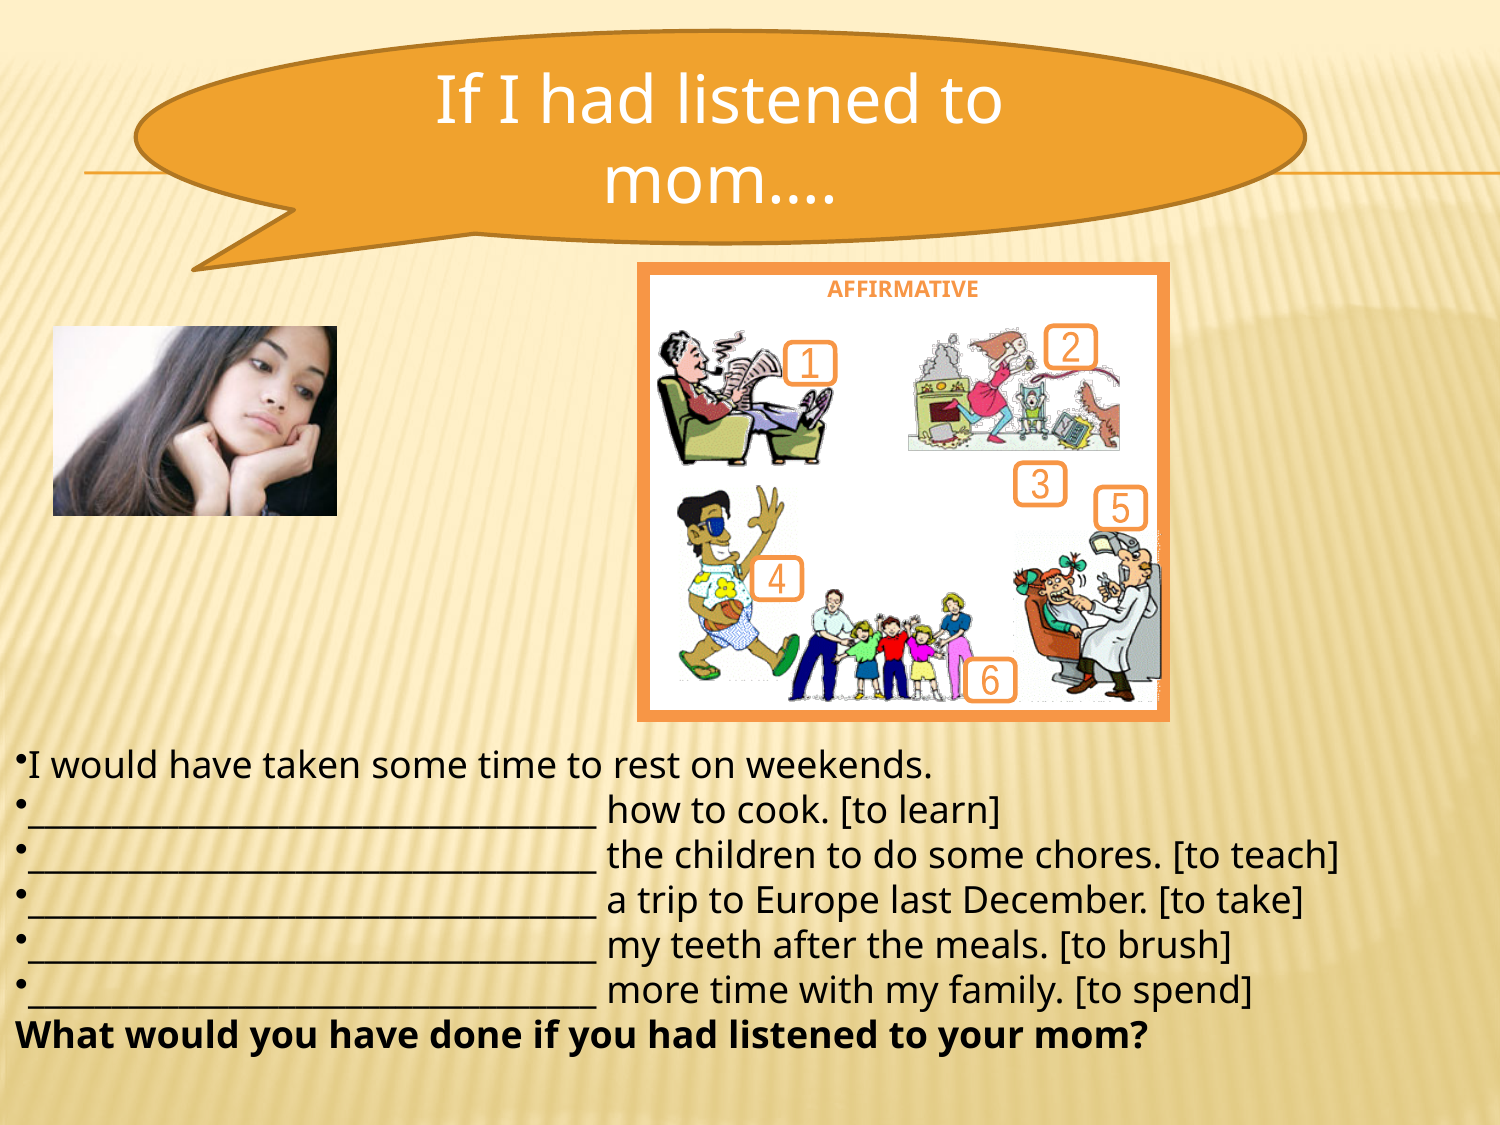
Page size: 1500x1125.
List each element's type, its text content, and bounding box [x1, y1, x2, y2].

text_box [643, 266, 1164, 717]
text_box If I had listened to mom…. [133, 75, 1308, 273]
text_box [0, 0, 1500, 75]
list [52, 325, 337, 516]
text_box I would have taken some time to rest on weekends. __________________________________ how to cook. [to learn] __________________________________ the children to do some chores. [to teach] __________________________________ a trip to Europe last December. [to take] __________________________________ my teeth after the meals. [to brush] __________________________________ more time with my family. [to spend] What would you have done if you had listened to your mom? [0, 733, 1500, 1064]
